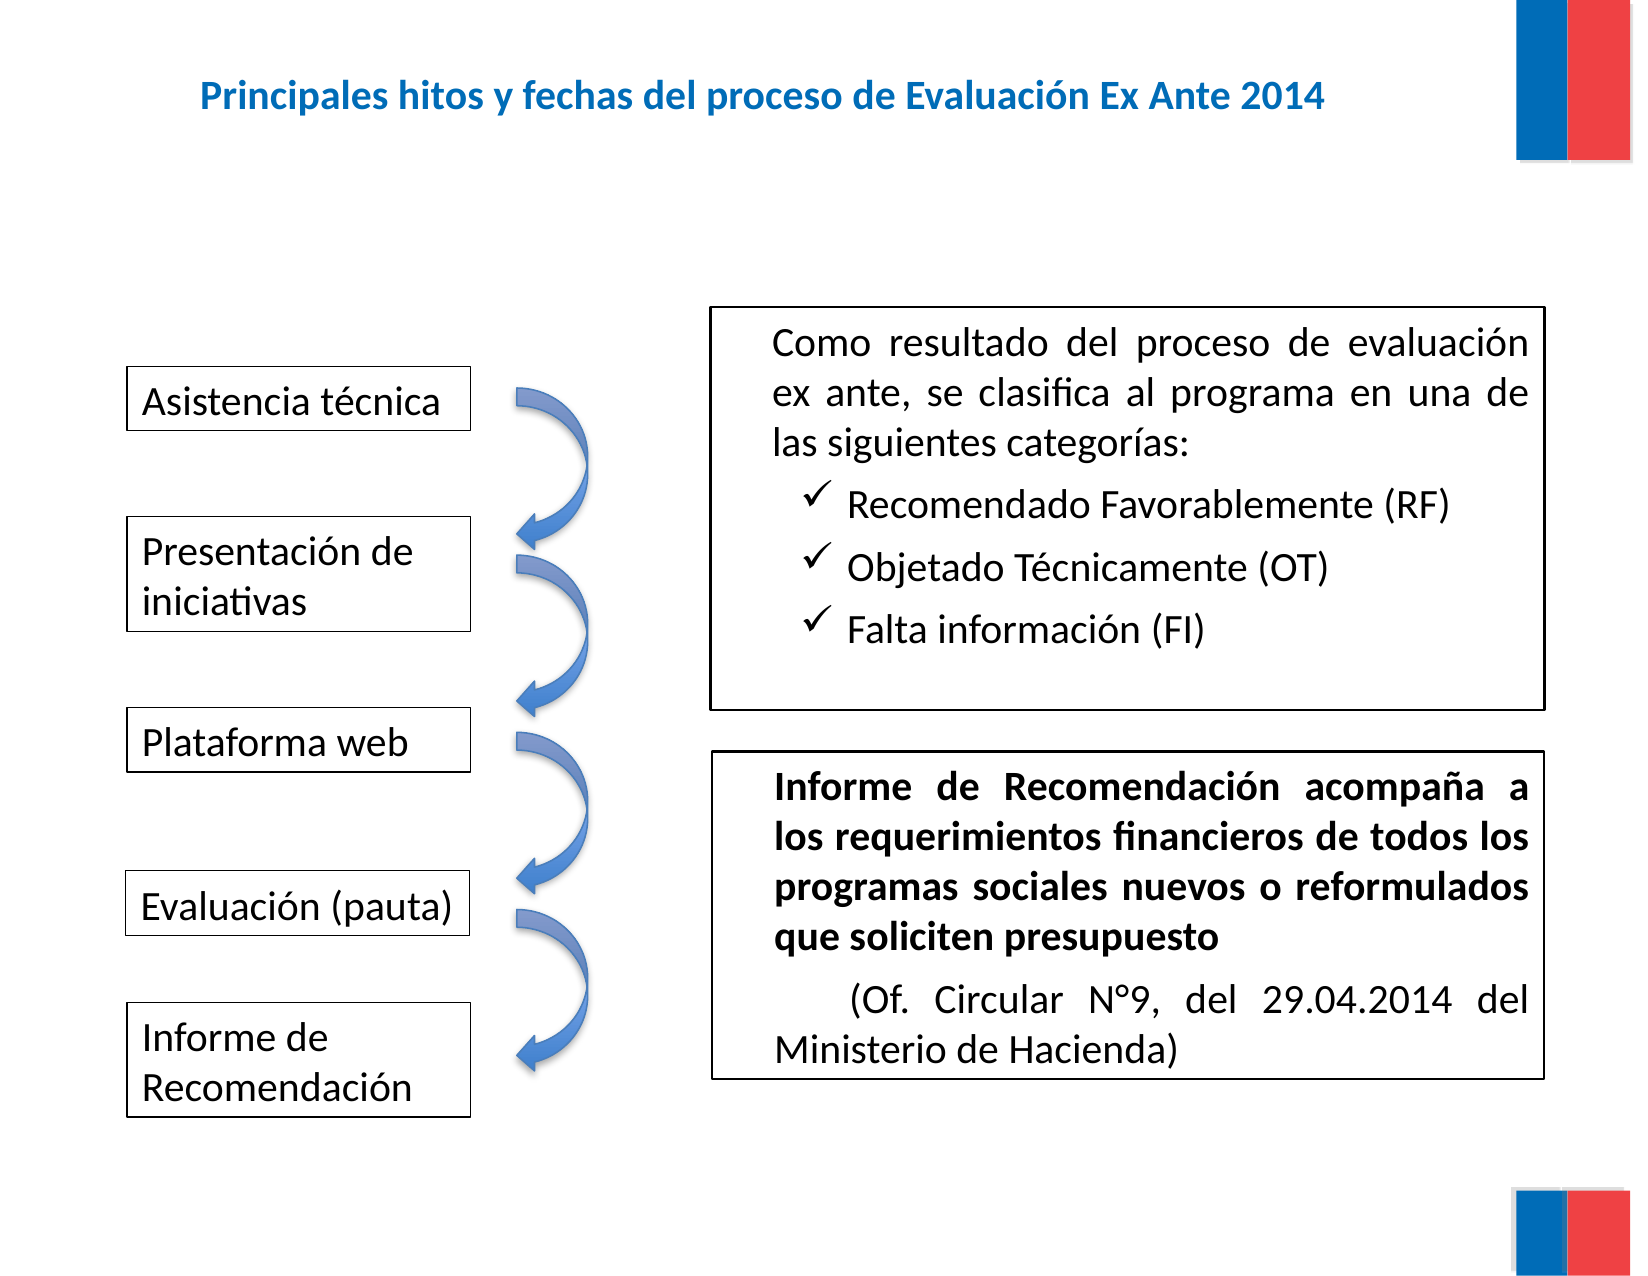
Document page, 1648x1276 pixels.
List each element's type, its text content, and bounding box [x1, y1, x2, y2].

text_box [516, 387, 589, 551]
text_box Como resultado del proceso de evaluación ex ante, se clasifica al programa en una de las siguientes categorías: Recomendado Favorablemente (RF) Objetado Técnicamente (OT) Falta información (FI) [710, 307, 1545, 710]
text_box [516, 908, 589, 1072]
text_box Evaluación (pauta) [125, 870, 470, 936]
text_box Presentación de iniciativas [127, 516, 471, 632]
text_box [516, 731, 589, 895]
text_box Informe de Recomendación [127, 1002, 471, 1117]
text_box Asistencia técnica [127, 366, 471, 431]
text_box Informe de Recomendación acompaña a los requerimientos financieros de todos los programas sociales nuevos o reformulados que soliciten presupuesto (Of. Circular N°9, del 29.04.2014 del Ministerio de Hacienda) [712, 751, 1545, 1079]
title Principales hitos y fechas del proceso de Evaluación Ex Ante 2014 [27, 58, 1500, 213]
text_box [516, 554, 589, 718]
text_box Plataforma web [127, 707, 471, 772]
